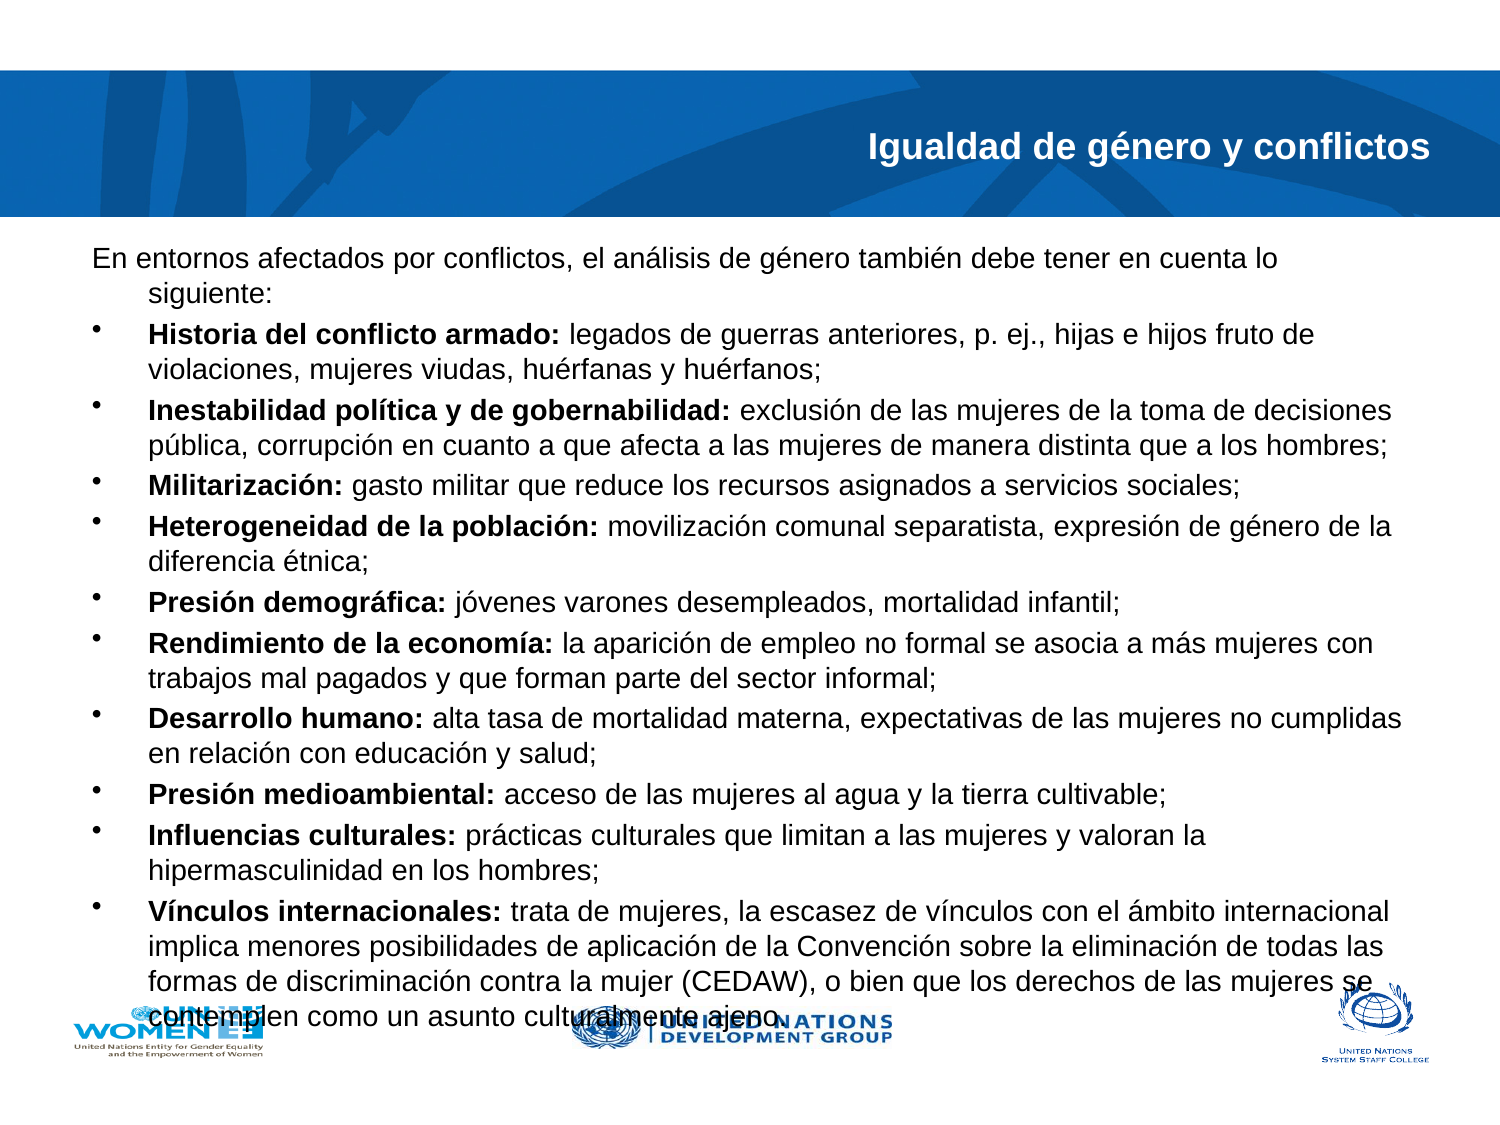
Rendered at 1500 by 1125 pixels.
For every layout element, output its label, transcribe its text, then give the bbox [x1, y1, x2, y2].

title Igualdad de género y conflictos [170, 94, 1447, 195]
picture [572, 1006, 892, 1049]
picture [73, 1006, 263, 1058]
list En entornos afectados por conflictos, el análisis de género también debe tener en cuenta lo siguiente: Historia del conflicto armado: legados de guerras anteriores, p. ej., hijas e hijos fruto de violaciones, mujeres viudas, huérfanas y huérfanos; Inestabilidad política y de gobernabilidad: exclusión de las mujeres de la toma de decisiones pública, corrupción en cuanto a que afecta a las mujeres de manera distinta que a los hombres; Militarización: gasto militar que reduce los recursos asignados a servicios sociales; Heterogeneidad de la población: movilización comunal separatista, expresión de género de la diferencia étnica; Presión demográfica: jóvenes varones desempleados, mortalidad infantil; Rendimiento de la economía: la aparición de empleo no formal se asocia a más mujeres con trabajos mal pagados y que forman parte del sector informal; Desarrollo humano: alta tasa de mortalidad materna, expectativas de las mujeres no cumplidas en relación con educación y salud; Presión medioambiental: acceso de las mujeres al agua y la tierra cultivable; Influencias culturales: prácticas culturales que limitan a las mujeres y valoran la hipermasculinidad en los hombres; Vínculos internacionales: trata de mujeres, la escasez de vínculos con el ámbito internacional implica menores posibilidades de aplicación de la Convención sobre la eliminación de todas las formas de discriminación contra la mujer (CEDAW), o bien que los derechos de las mujeres se contemplen como un asunto culturalmente ajeno. [76, 231, 1424, 931]
picture [1322, 979, 1429, 1063]
picture [170, 1006, 179, 1018]
picture [0, 70, 1500, 217]
